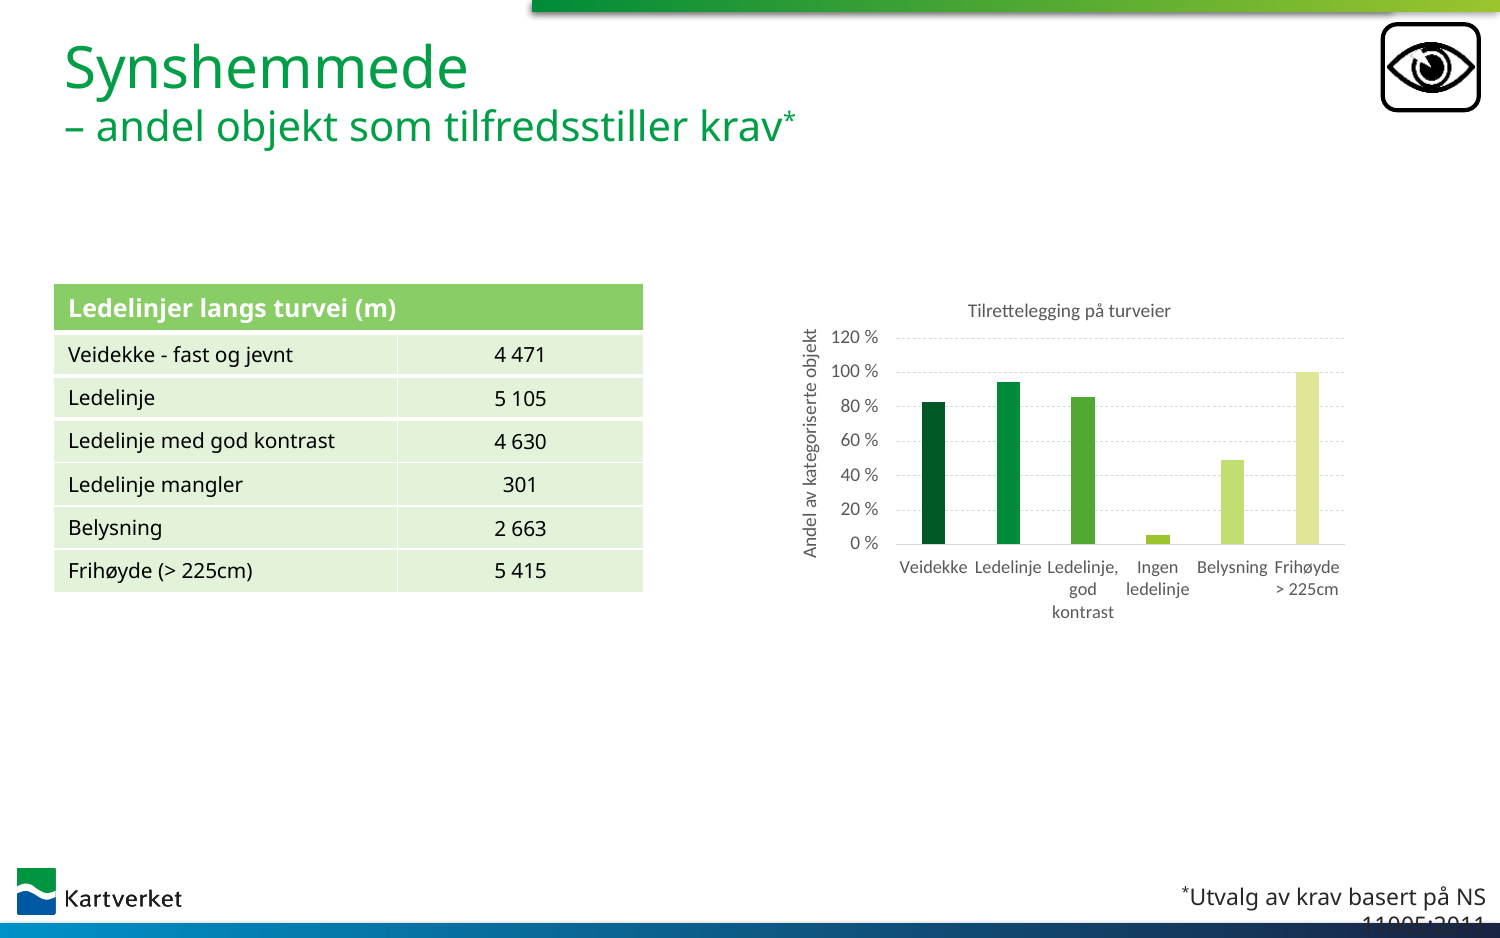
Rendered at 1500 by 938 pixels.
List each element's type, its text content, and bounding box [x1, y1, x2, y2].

table_cell Ledelinje mangler [54, 463, 397, 505]
table_cell 5 105 [398, 378, 643, 417]
picture [791, 291, 1348, 630]
table_cell Veidekke - fast og jevnt [54, 335, 397, 374]
table_cell 2 663 [398, 507, 643, 548]
table_cell 4 630 [398, 421, 643, 462]
table_cell Ledelinje med god kontrast [54, 421, 397, 462]
table_cell 5 415 [398, 550, 643, 592]
table_cell Frihøyde (> 225cm) [54, 550, 397, 592]
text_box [1382, 24, 1480, 111]
table_cell Belysning [54, 507, 397, 548]
table_header Ledelinjer langs turvei (m) [54, 284, 643, 330]
table_cell Ledelinje [54, 378, 397, 417]
table_cell 301 [398, 463, 643, 505]
table_cell 4 471 [398, 335, 643, 374]
text_box *Utvalg av krav basert på NS 11005:2011 [1068, 873, 1500, 938]
text_box Synshemmede – andel objekt som tilfredsstiller krav* [49, 24, 1431, 158]
